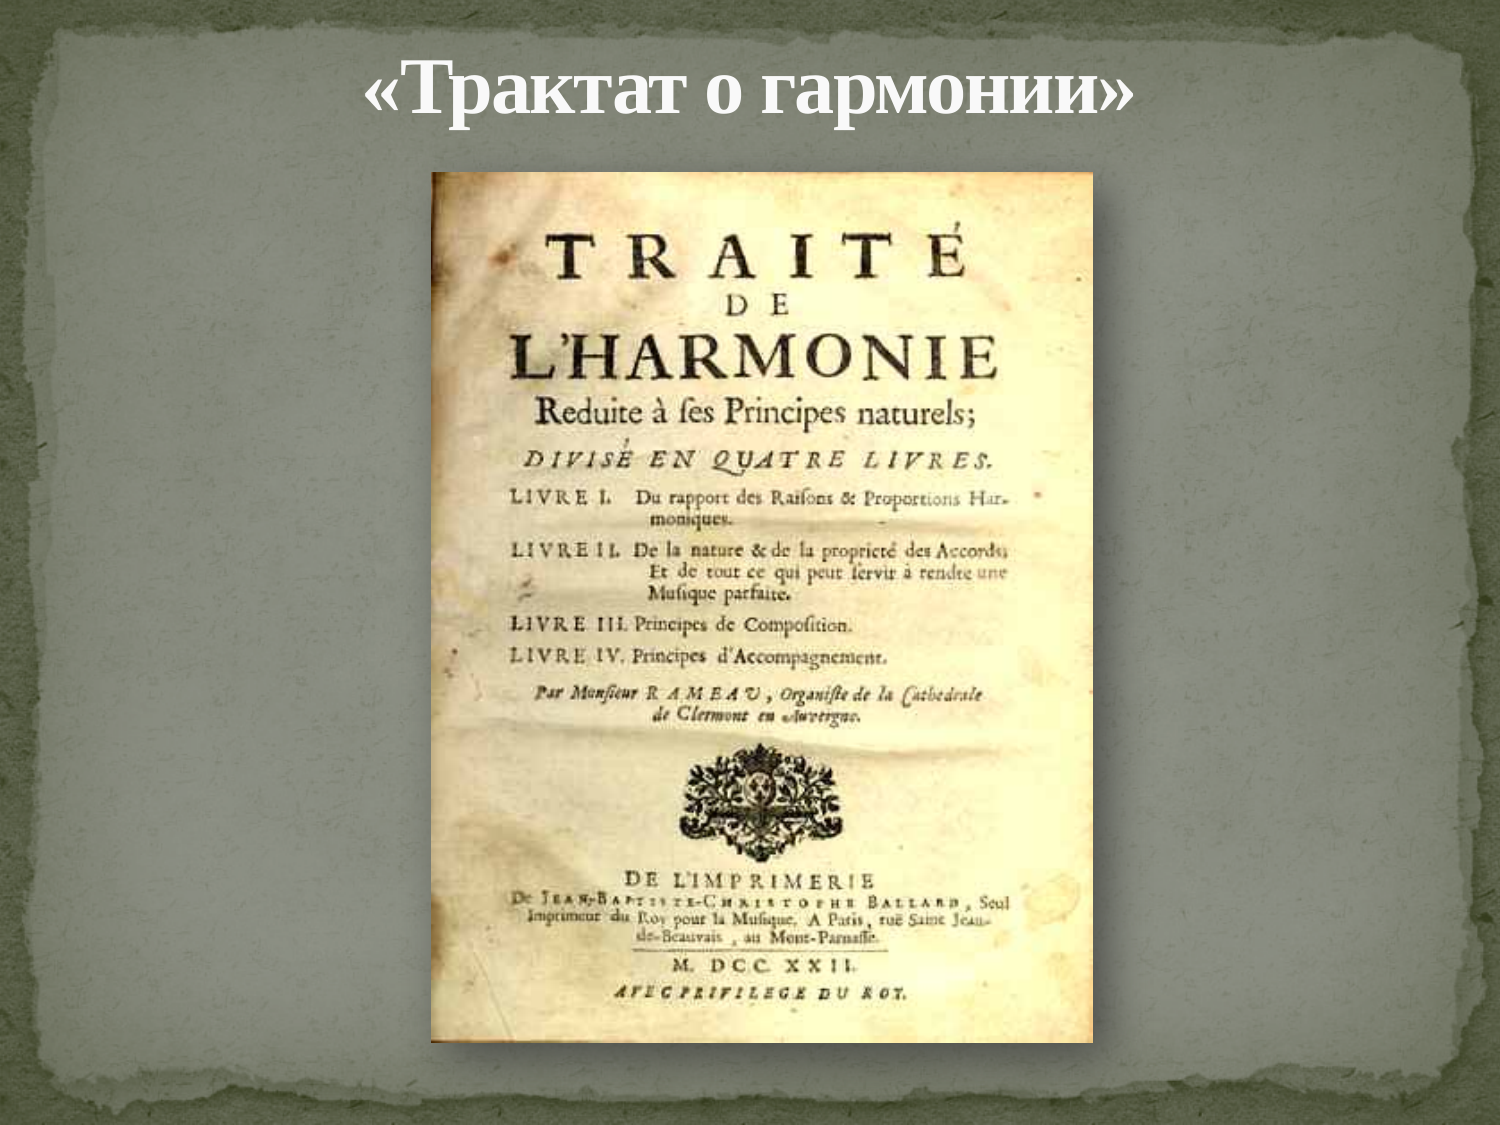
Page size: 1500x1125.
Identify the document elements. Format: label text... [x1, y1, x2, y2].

title «Трактат о гармонии» [74, 24, 1425, 138]
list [433, 174, 1091, 1041]
